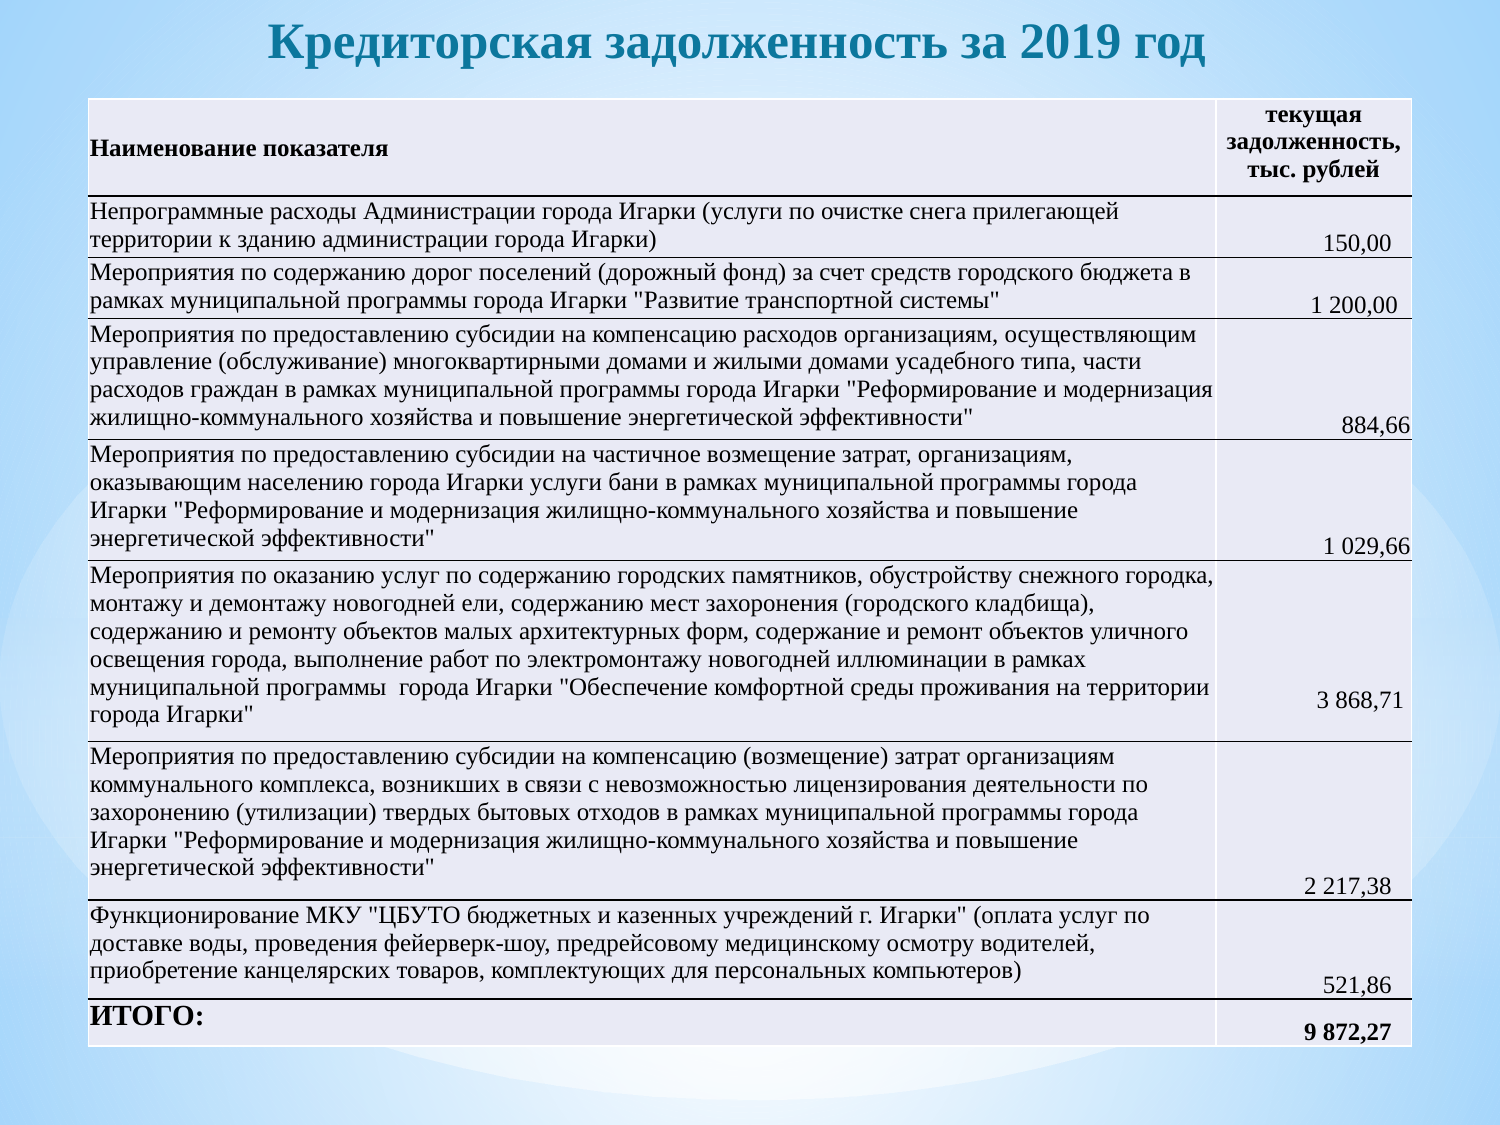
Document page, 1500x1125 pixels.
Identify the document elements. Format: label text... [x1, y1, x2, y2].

text_box Кредиторская задолженность за 2019 год [252, 0, 1222, 76]
table_cell Функционирование МКУ "ЦБУТО бюджетных и казенных учреждений г. Игарки" (оплата услуг по доставке воды, проведения фейерверк-шоу, предрейсовому медицинскому осмотру водителей, приобретение канцелярских товаров, комплектующих для персональных компьютеров) [89, 901, 1215, 998]
table_cell 2 217,38 [1217, 742, 1411, 899]
table_cell 1 200,00 [1217, 258, 1411, 318]
table_cell ИТОГО: [89, 1000, 1215, 1045]
table_cell Непрограммные расходы Администрации города Игарки (услуги по очистке снега прилегающей территории к зданию администрации города Игарки) [89, 197, 1215, 257]
table_cell 521,86 [1217, 901, 1411, 998]
table_header Наименование показателя [89, 100, 1215, 195]
table_cell Мероприятия по содержанию дорог поселений (дорожный фонд) за счет средств городского бюджета в рамках муниципальной программы города Игарки "Развитие транспортной системы" [89, 258, 1215, 318]
table_cell 9 872,27 [1217, 1000, 1411, 1045]
table_cell 884,66 [1217, 319, 1411, 439]
table_cell 3 868,71 [1217, 561, 1411, 741]
table_cell Мероприятия по оказанию услуг по содержанию городских памятников, обустройству снежного городка, монтажу и демонтажу новогодней ели, содержанию мест захоронения (городского кладбища), содержанию и ремонту объектов малых архитектурных форм, содержание и ремонт объектов уличного освещения города, выполнение работ по электромонтажу новогодней иллюминации в рамках муниципальной программы города Игарки "Обеспечение комфортной среды проживания на территории города Игарки" [89, 561, 1215, 741]
table_cell 1 029,66 [1217, 440, 1411, 560]
table_cell Мероприятия по предоставлению субсидии на частичное возмещение затрат, организациям, оказывающим населению города Игарки услуги бани в рамках муниципальной программы города Игарки "Реформирование и модернизация жилищно-коммунального хозяйства и повышение энергетической эффективности" [89, 440, 1215, 560]
table_cell Мероприятия по предоставлению субсидии на компенсацию (возмещение) затрат организациям коммунального комплекса, возникших в связи с невозможностью лицензирования деятельности по захоронению (утилизации) твердых бытовых отходов в рамках муниципальной программы города Игарки "Реформирование и модернизация жилищно-коммунального хозяйства и повышение энергетической эффективности" [89, 742, 1215, 899]
table_cell 150,00 [1217, 197, 1411, 257]
table_header текущая задолженность, тыс. рублей [1217, 100, 1411, 195]
table_cell Мероприятия по предоставлению субсидии на компенсацию расходов организациям, осуществляющим управление (обслуживание) многоквартирными домами и жилыми домами усадебного типа, части расходов граждан в рамках муниципальной программы города Игарки "Реформирование и модернизация жилищно-коммунального хозяйства и повышение энергетической эффективности" [89, 319, 1215, 439]
